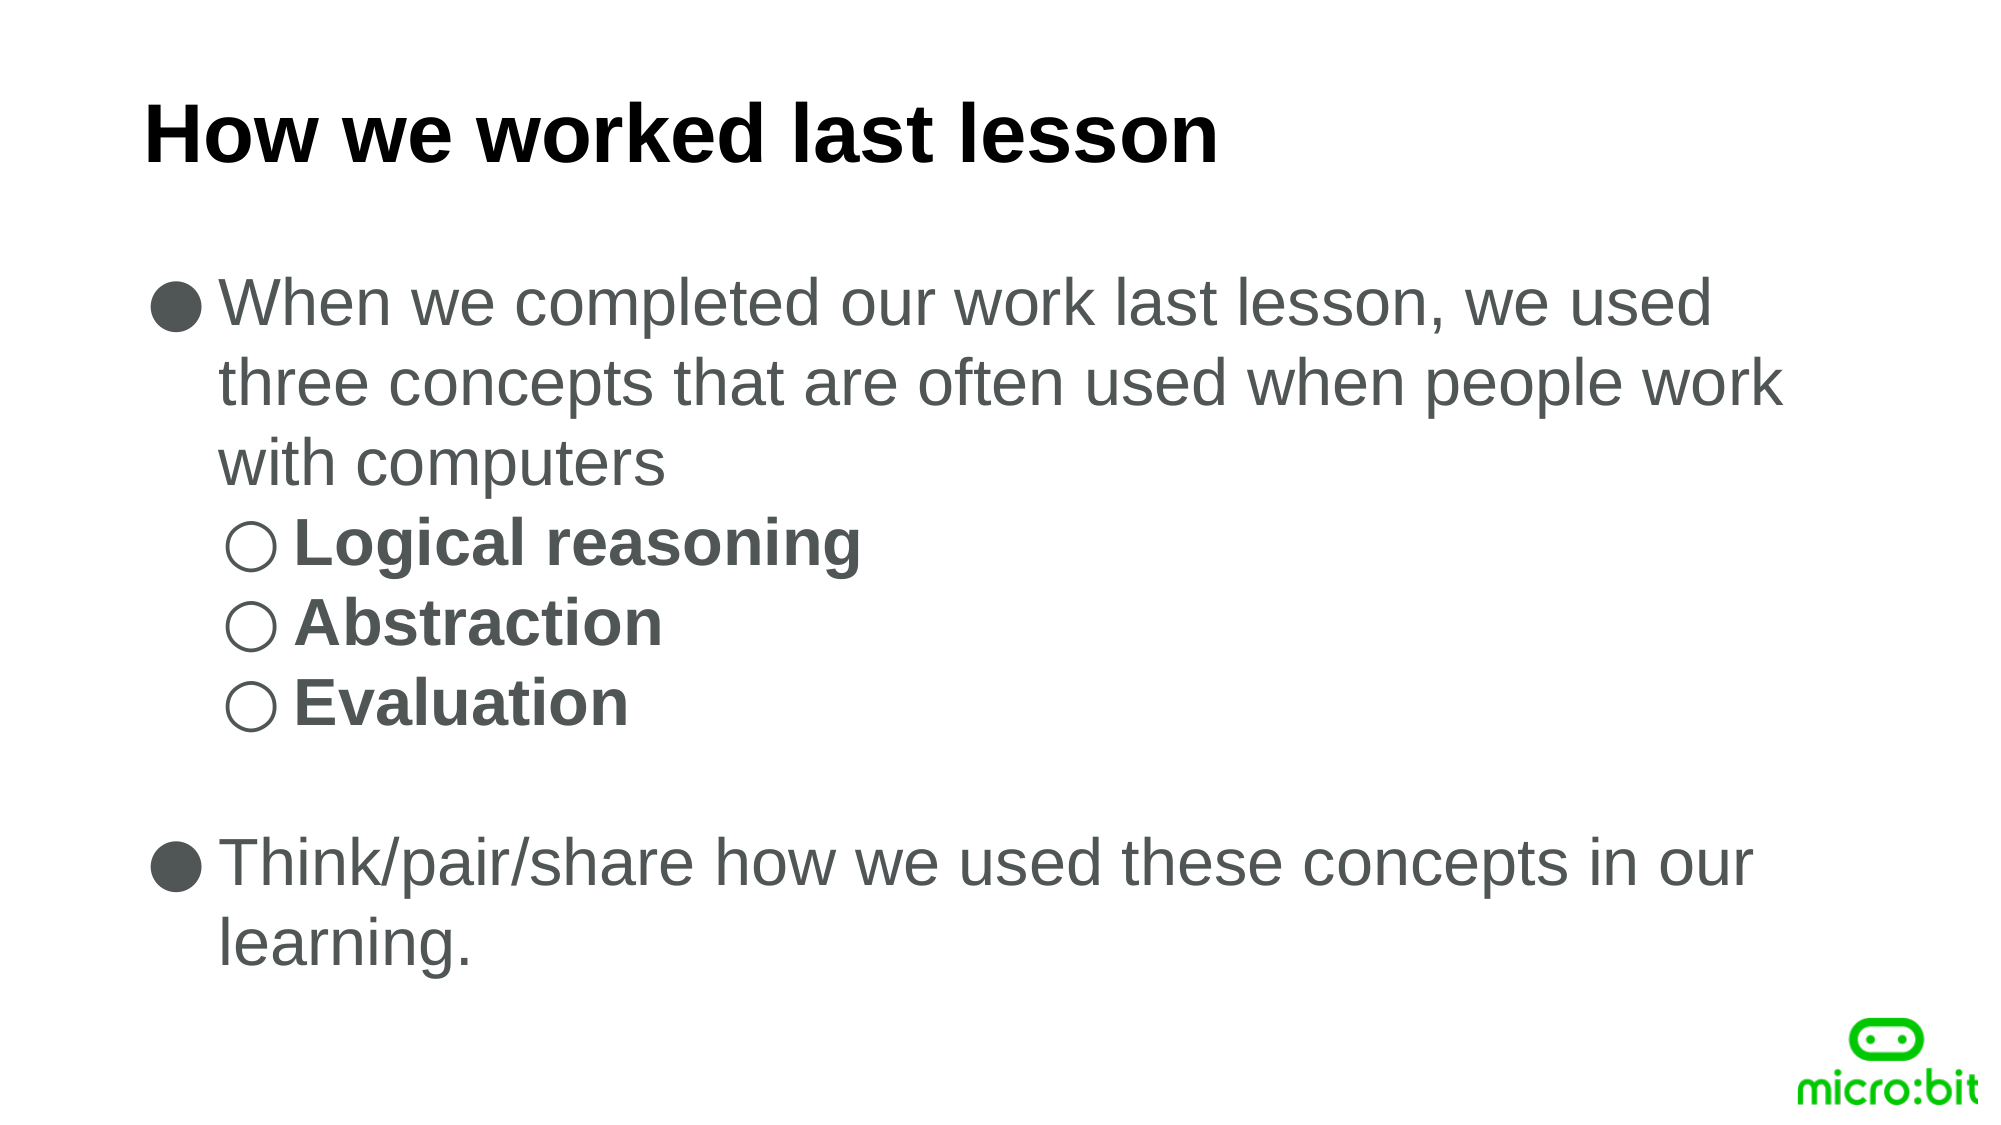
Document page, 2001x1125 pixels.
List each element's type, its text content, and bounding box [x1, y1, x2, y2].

text_box How we worked last lesson When we completed our work last lesson, we used three concepts that are often used when people work with computers Logical reasoning Abstraction Evaluation Think/pair/share how we used these concepts in our learning. [128, 0, 1881, 809]
picture [1797, 1017, 1978, 1106]
